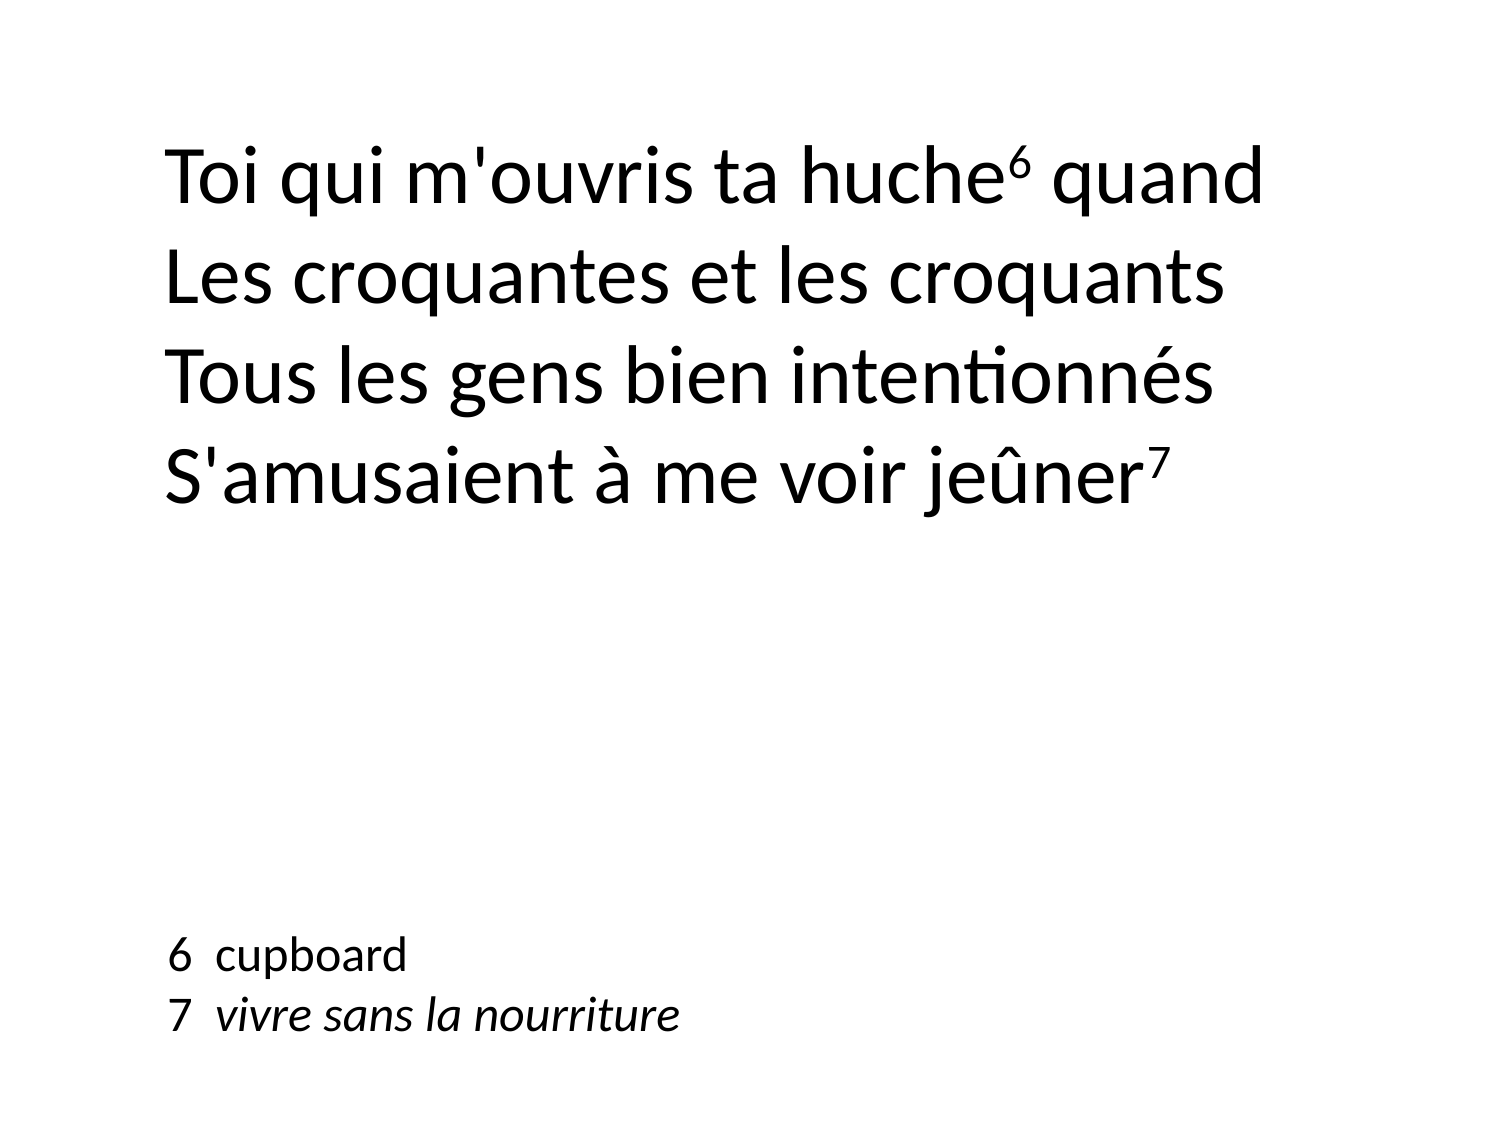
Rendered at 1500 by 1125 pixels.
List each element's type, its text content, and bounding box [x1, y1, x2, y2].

text_box 6 cupboard 7 vivre sans la nourriture [152, 913, 696, 1049]
text_box Toi qui m'ouvris ta huche6 quand Les croquantes et les croquants Tous les gens bien intentionnés S'amusaient à me voir jeûner7 [150, 112, 1500, 528]
